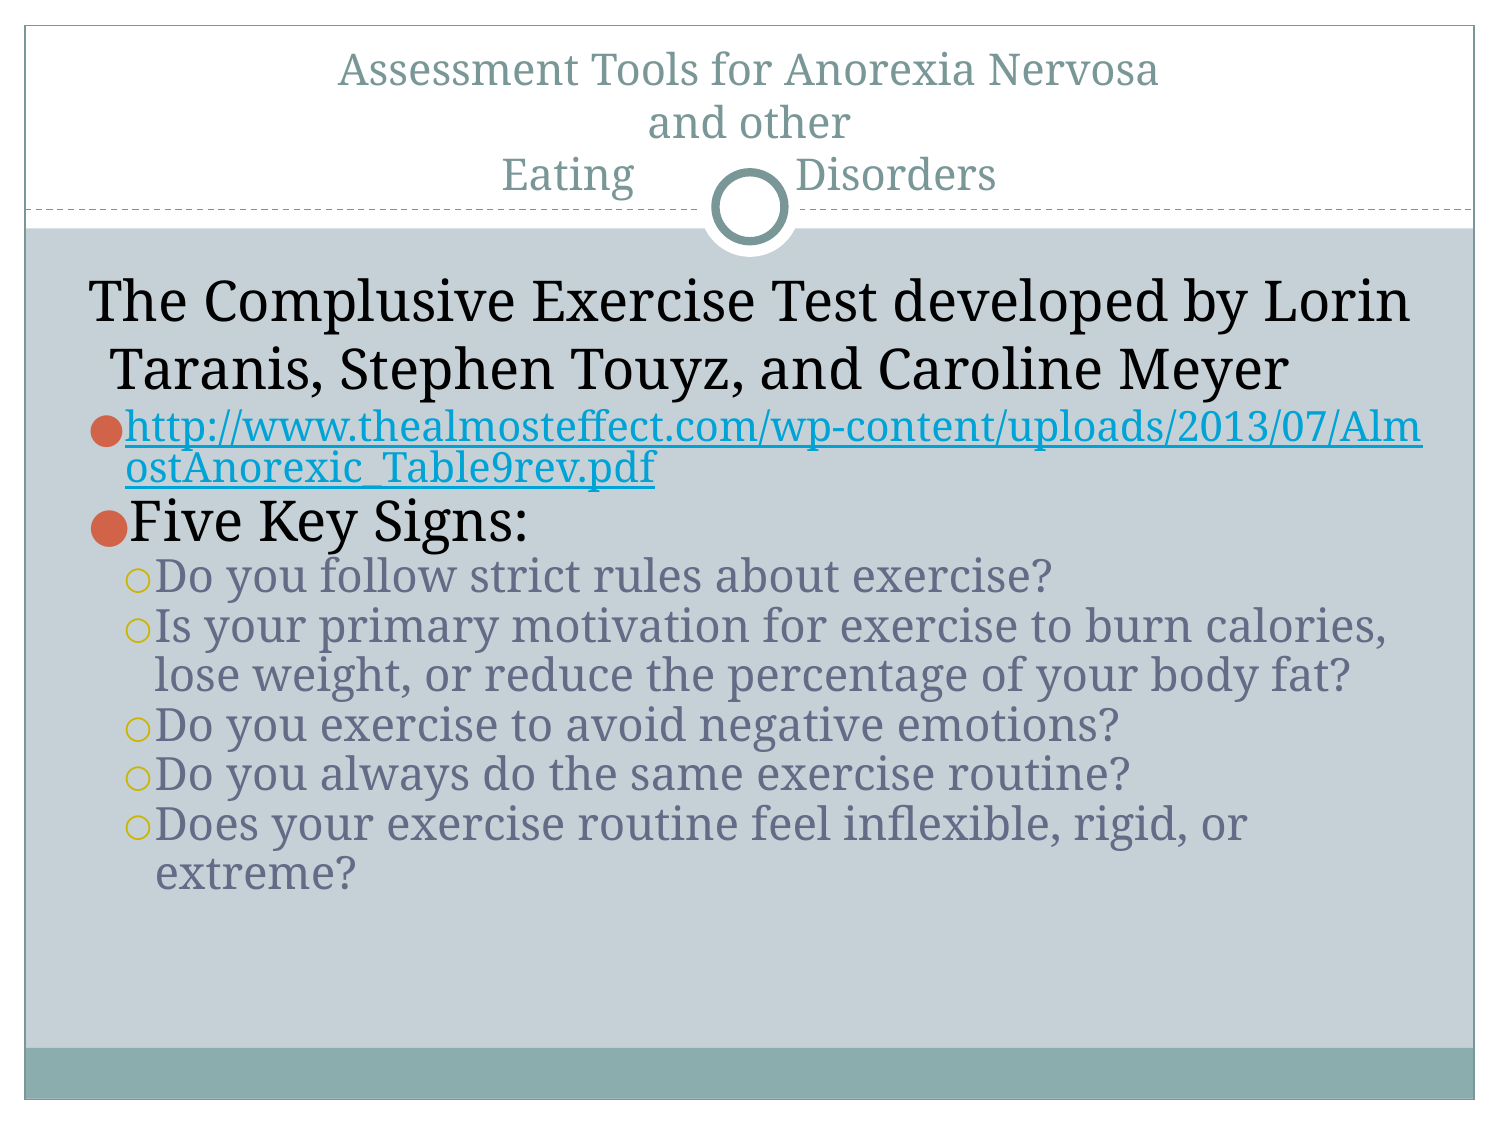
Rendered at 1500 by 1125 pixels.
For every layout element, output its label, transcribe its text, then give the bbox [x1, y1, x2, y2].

list The Complusive Exercise Test developed by Lorin Taranis, Stephen Touyz, and Caroline Meyer http://www.thealmosteffect.com/wp-content/uploads/2013/07/AlmostAnorexic_Table9rev.pdf Five Key Signs: Do you follow strict rules about exercise? Is your primary motivation for exercise to burn calories, lose weight, or reduce the percentage of your body fat? Do you exercise to avoid negative emotions? Do you always do the same exercise routine? Does your exercise routine feel inflexible, rigid, or extreme? [49, 250, 1445, 1001]
title Assessment Tools for Anorexia Nervosa and other Eating Disorders [49, 37, 1450, 215]
